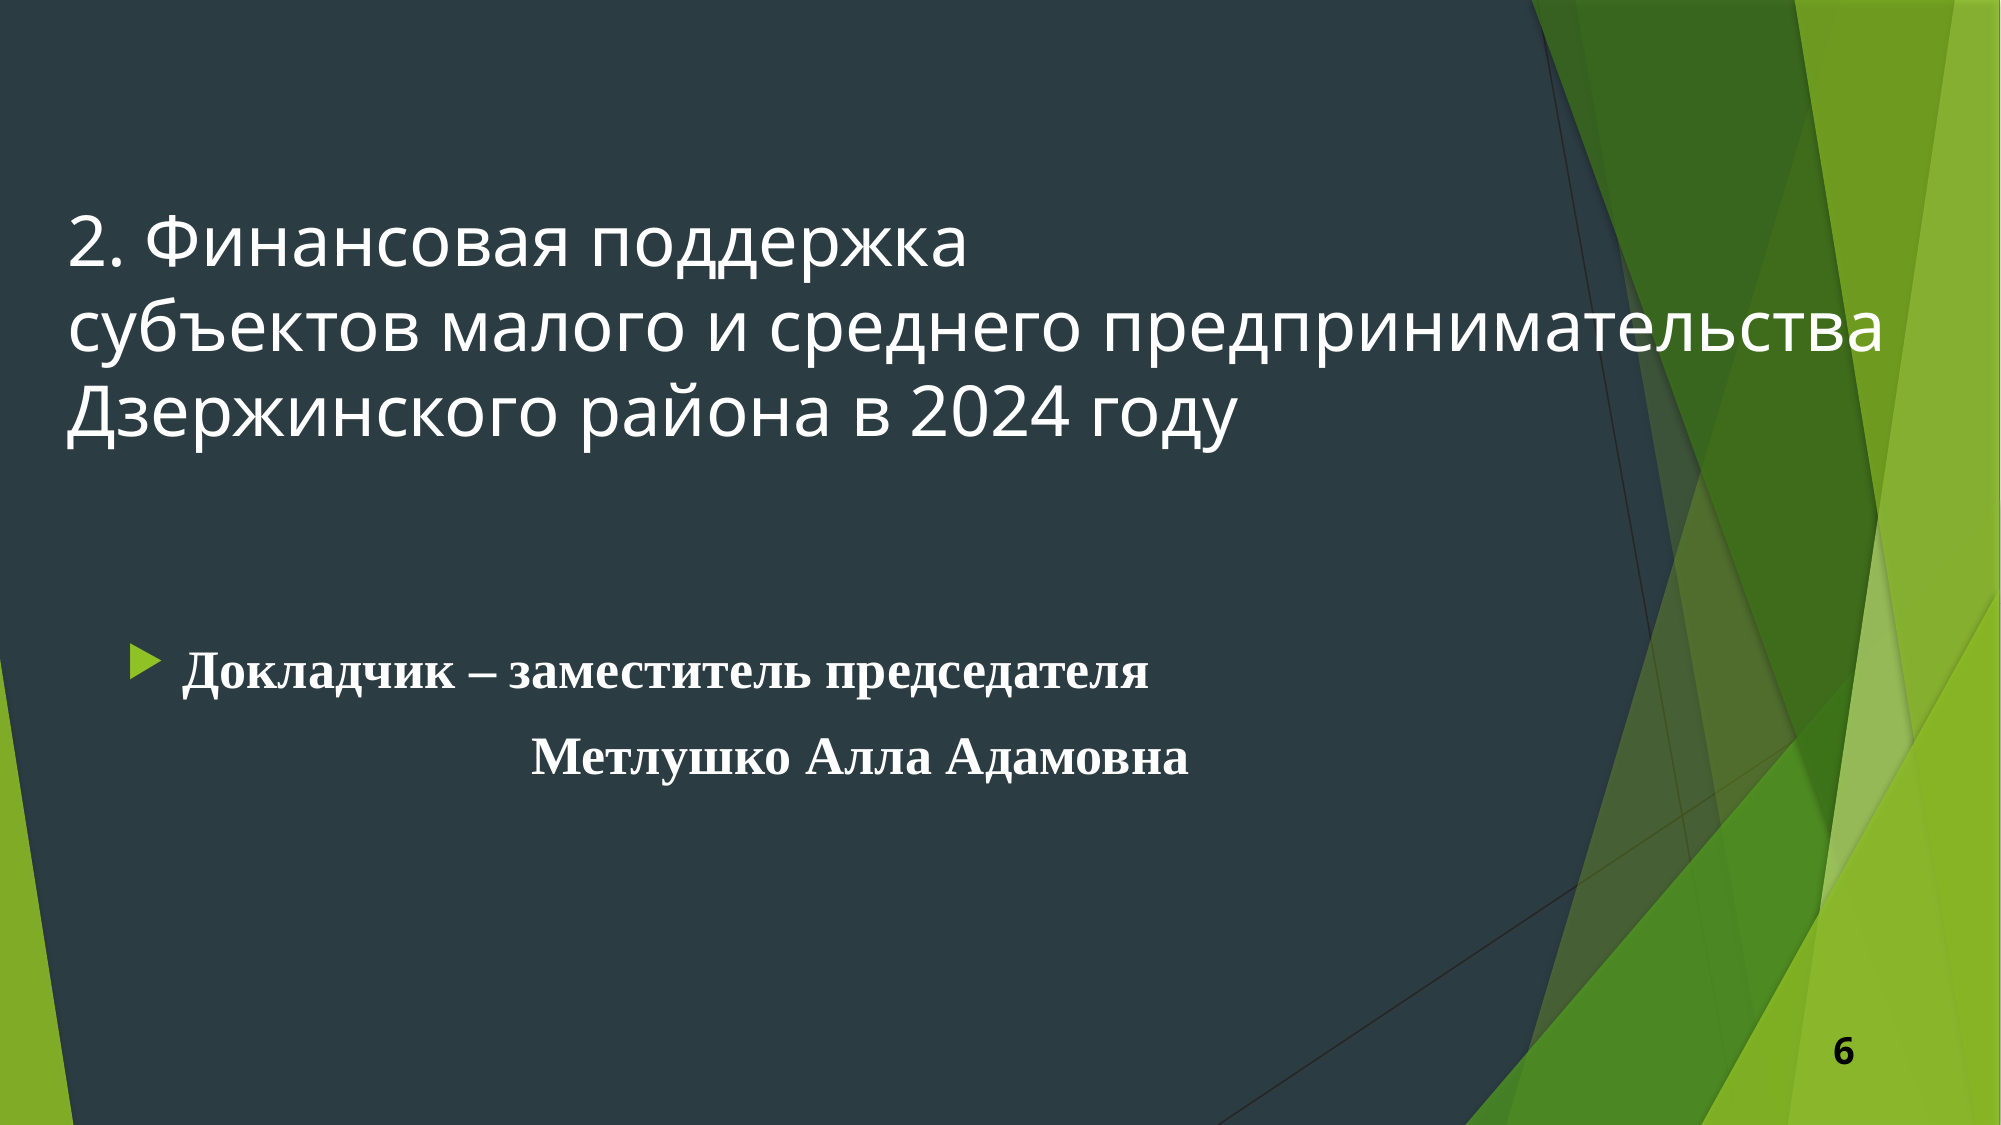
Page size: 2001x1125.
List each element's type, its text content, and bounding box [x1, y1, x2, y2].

list Докладчик – заместитель председателя Метлушко Алла Адамовна [111, 626, 1764, 897]
title 2. Финансовая поддержка субъектов малого и среднего предпринимательства Дзержинского района в 2024 году [52, 188, 1946, 542]
text_box 6 [1818, 1019, 1878, 1080]
